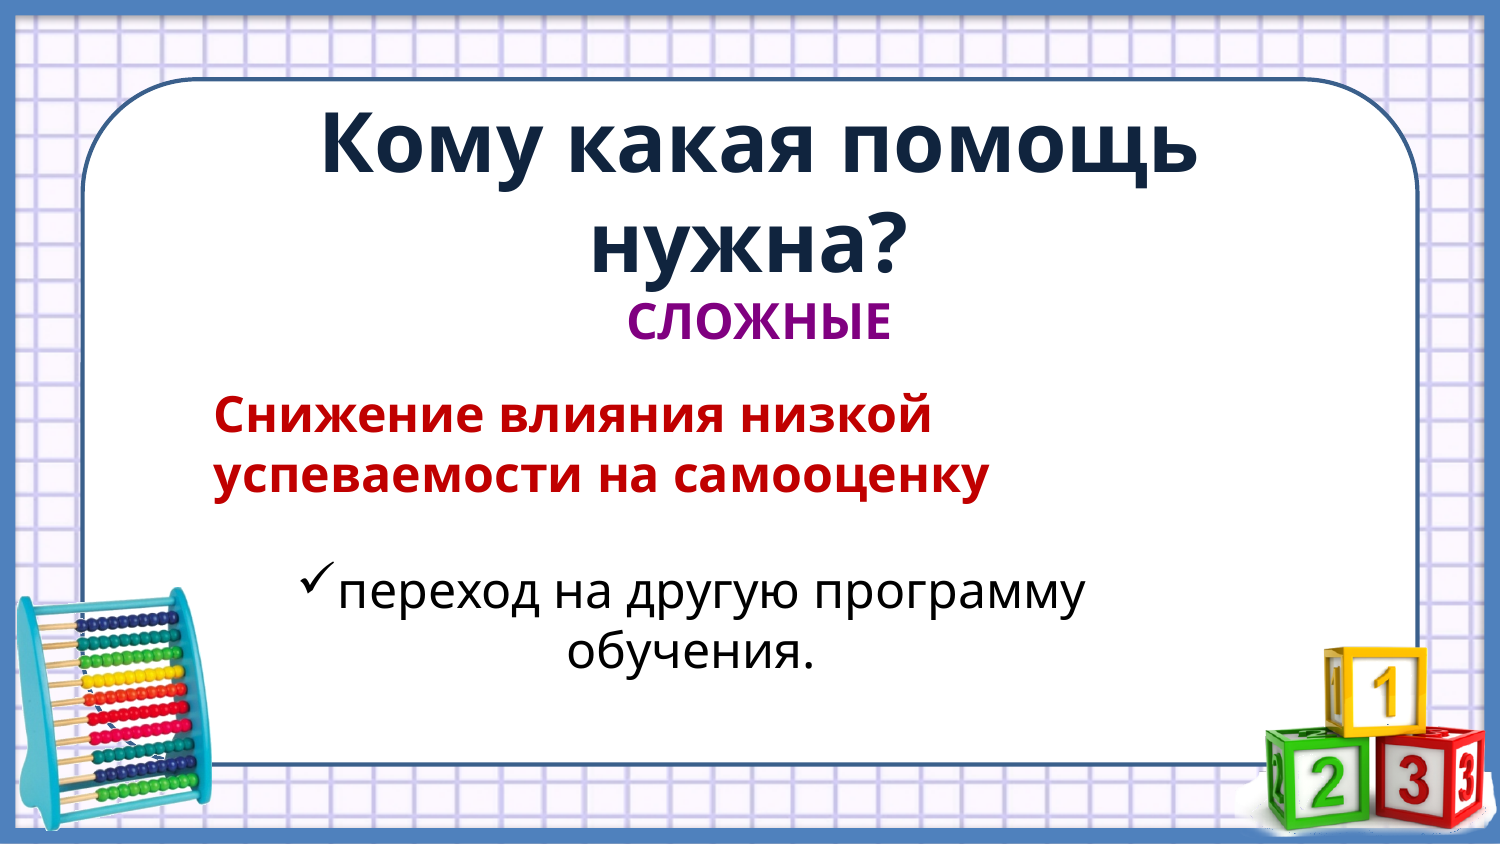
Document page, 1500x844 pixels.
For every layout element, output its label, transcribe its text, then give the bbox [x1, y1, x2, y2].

text_box Кому какая помощь нужна? СЛОЖНЫЕ [140, 81, 1379, 467]
picture [16, 16, 1500, 844]
text_box Снижение влияния низкой успеваемости на самооценку [199, 374, 1278, 510]
text_box переход на другую программу обучения. [246, 550, 1137, 686]
